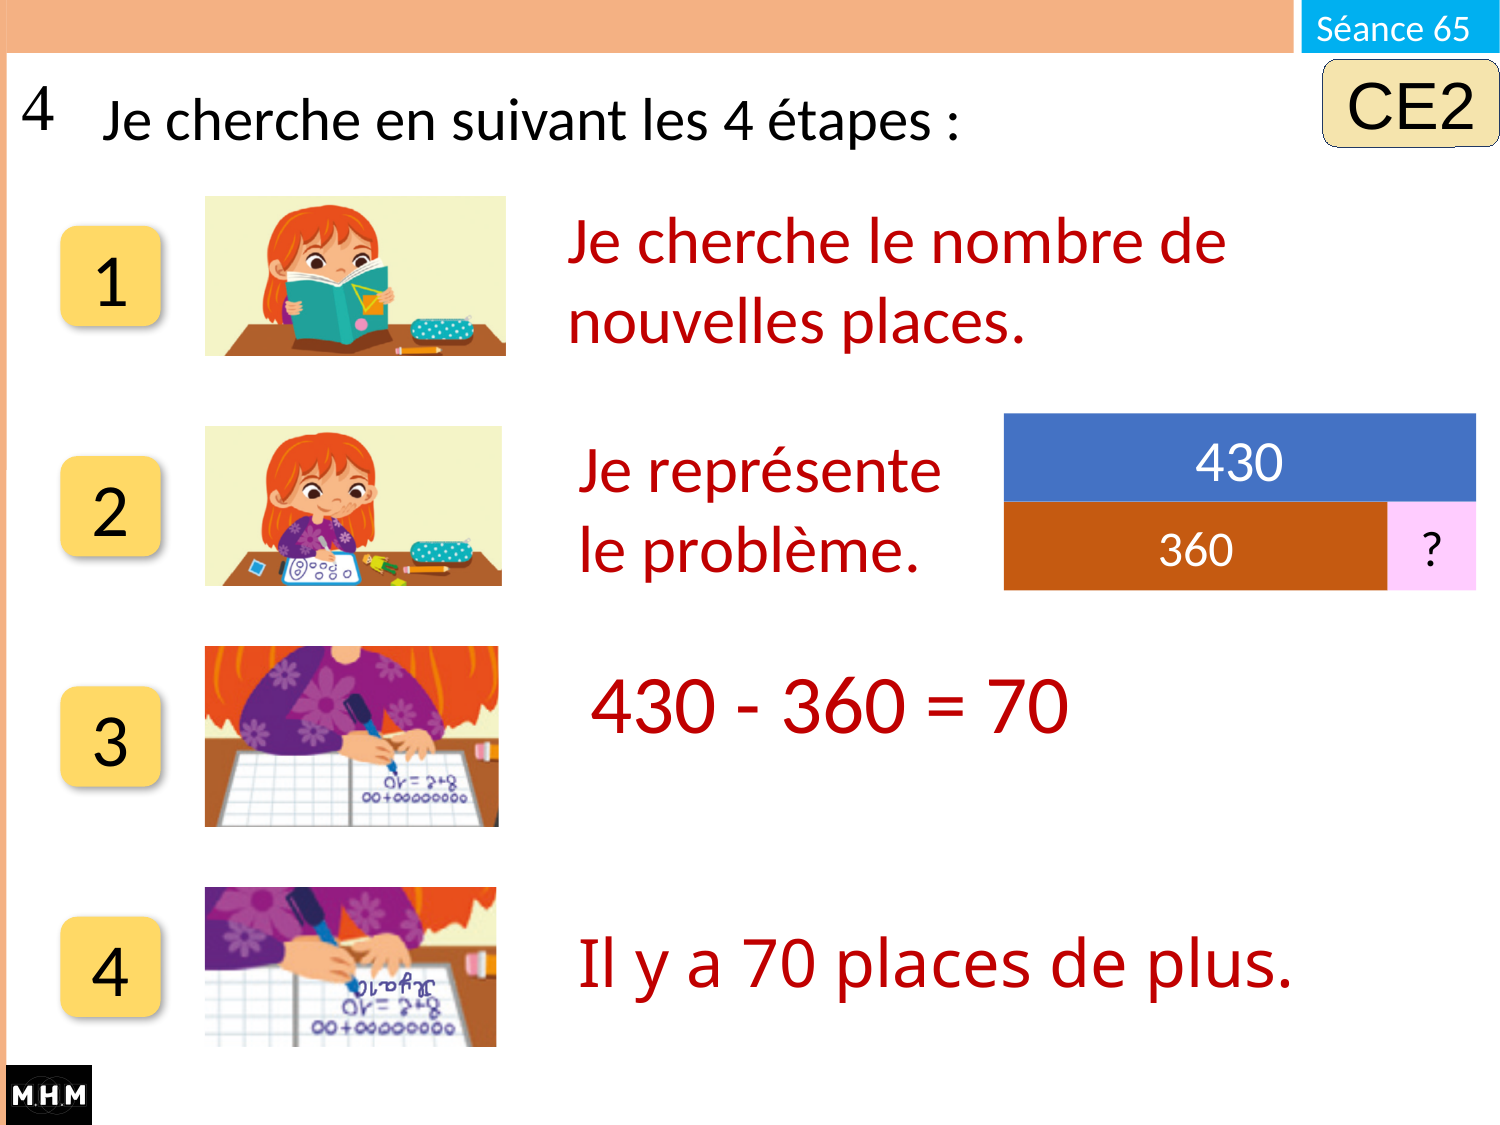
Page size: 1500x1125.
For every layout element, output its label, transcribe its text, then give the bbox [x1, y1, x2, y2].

text_box 430 [1002, 411, 1478, 504]
text_box Il y a 70 places de plus. [563, 913, 1490, 1009]
text_box 3 [58, 684, 163, 789]
picture [6, 1065, 92, 1125]
text_box 430 - 360 = 70 [575, 643, 1333, 758]
picture [204, 645, 499, 828]
text_box 360 [1002, 504, 1386, 592]
text_box 4 [58, 914, 163, 1020]
text_box CE2 [1322, 59, 1500, 148]
text_box 2 [58, 454, 163, 559]
picture [204, 426, 503, 587]
text_box ? [1386, 500, 1478, 592]
text_box 1 [58, 223, 163, 329]
picture [204, 887, 497, 1047]
title Je cherche en suivant les 4 étapes : [88, 35, 1382, 160]
text_box Je représente le problème. [563, 418, 992, 593]
picture [204, 196, 514, 356]
text_box Je cherche le nombre de nouvelles places. [552, 189, 1500, 365]
